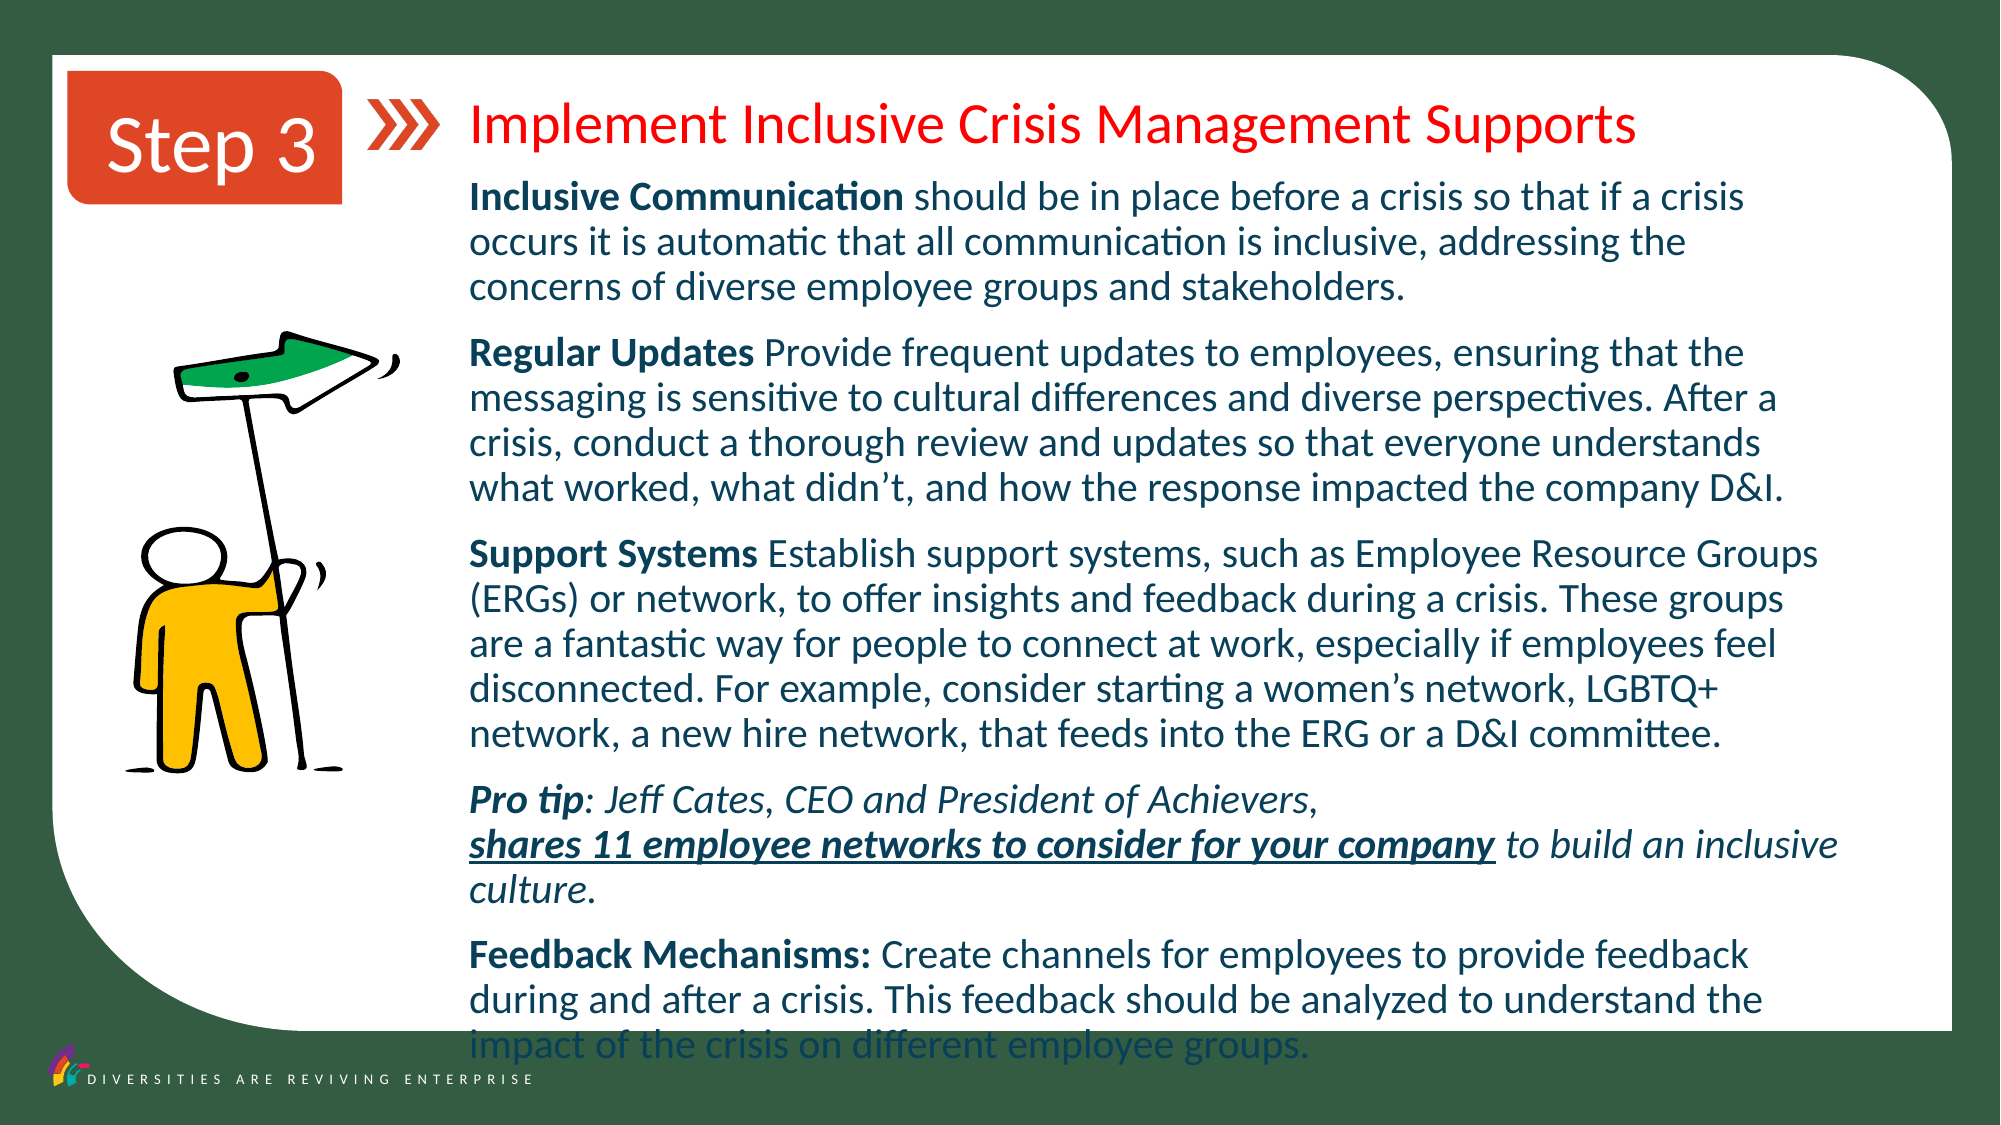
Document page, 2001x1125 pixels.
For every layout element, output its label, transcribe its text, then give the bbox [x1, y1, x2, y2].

list Implement Inclusive Crisis Management Supports [454, 58, 1772, 167]
text_box [79, 73, 344, 206]
list Inclusive Communication should be in place before a crisis so that if a crisis occurs it is automatic that all communication is inclusive, addressing the concerns of diverse employee groups and stakeholders. Regular Updates Provide frequent updates to employees, ensuring that the messaging is sensitive to cultural differences and diverse perspectives. After a crisis, conduct a thorough review and updates so that everyone understands what worked, what didn’t, and how the response impacted the company D&I. Support Systems Establish support systems, such as Employee Resource Groups (ERGs) or network, to offer insights and feedback during a crisis. These groups are a fantastic way for people to connect at work, especially if employees feel disconnected. For example, consider starting a women’s network, LGBTQ+ network, a new hire network, that feeds into the ERG or a D&I committee. Pro tip: Jeff Cates, CEO and President of Achievers, shares 11 employee networks to consider for your company to build an inclusive culture. Feedback Mechanisms: Create channels for employees to provide feedback during and after a crisis. This feedback should be analyzed to understand the impact of the crisis on different employee groups. [454, 167, 1857, 799]
text_box Step 3 [0, 46, 333, 203]
picture [360, 81, 446, 168]
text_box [125, 331, 400, 774]
